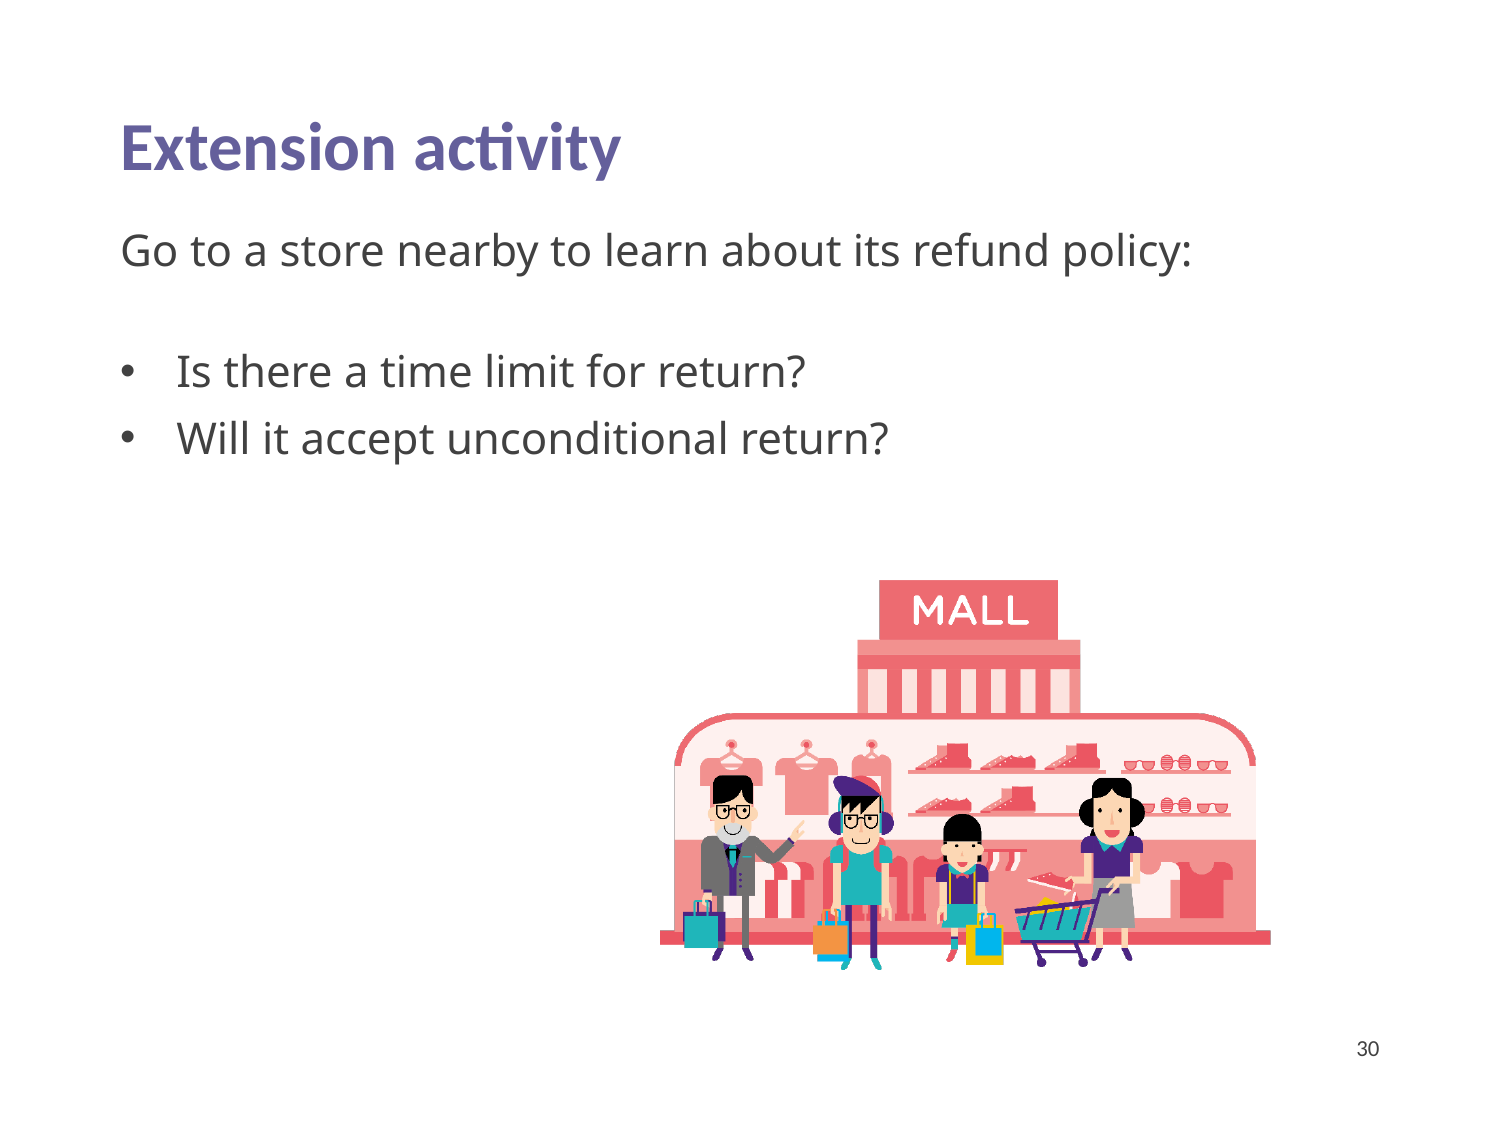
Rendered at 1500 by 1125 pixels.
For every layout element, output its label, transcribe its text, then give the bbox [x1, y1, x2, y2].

picture [516, 439, 1395, 1061]
list Go to a store nearby to learn about its refund policy: Is there a time limit for return? Will it accept unconditional return? [119, 220, 1381, 815]
list Extension activity [119, 113, 1382, 212]
